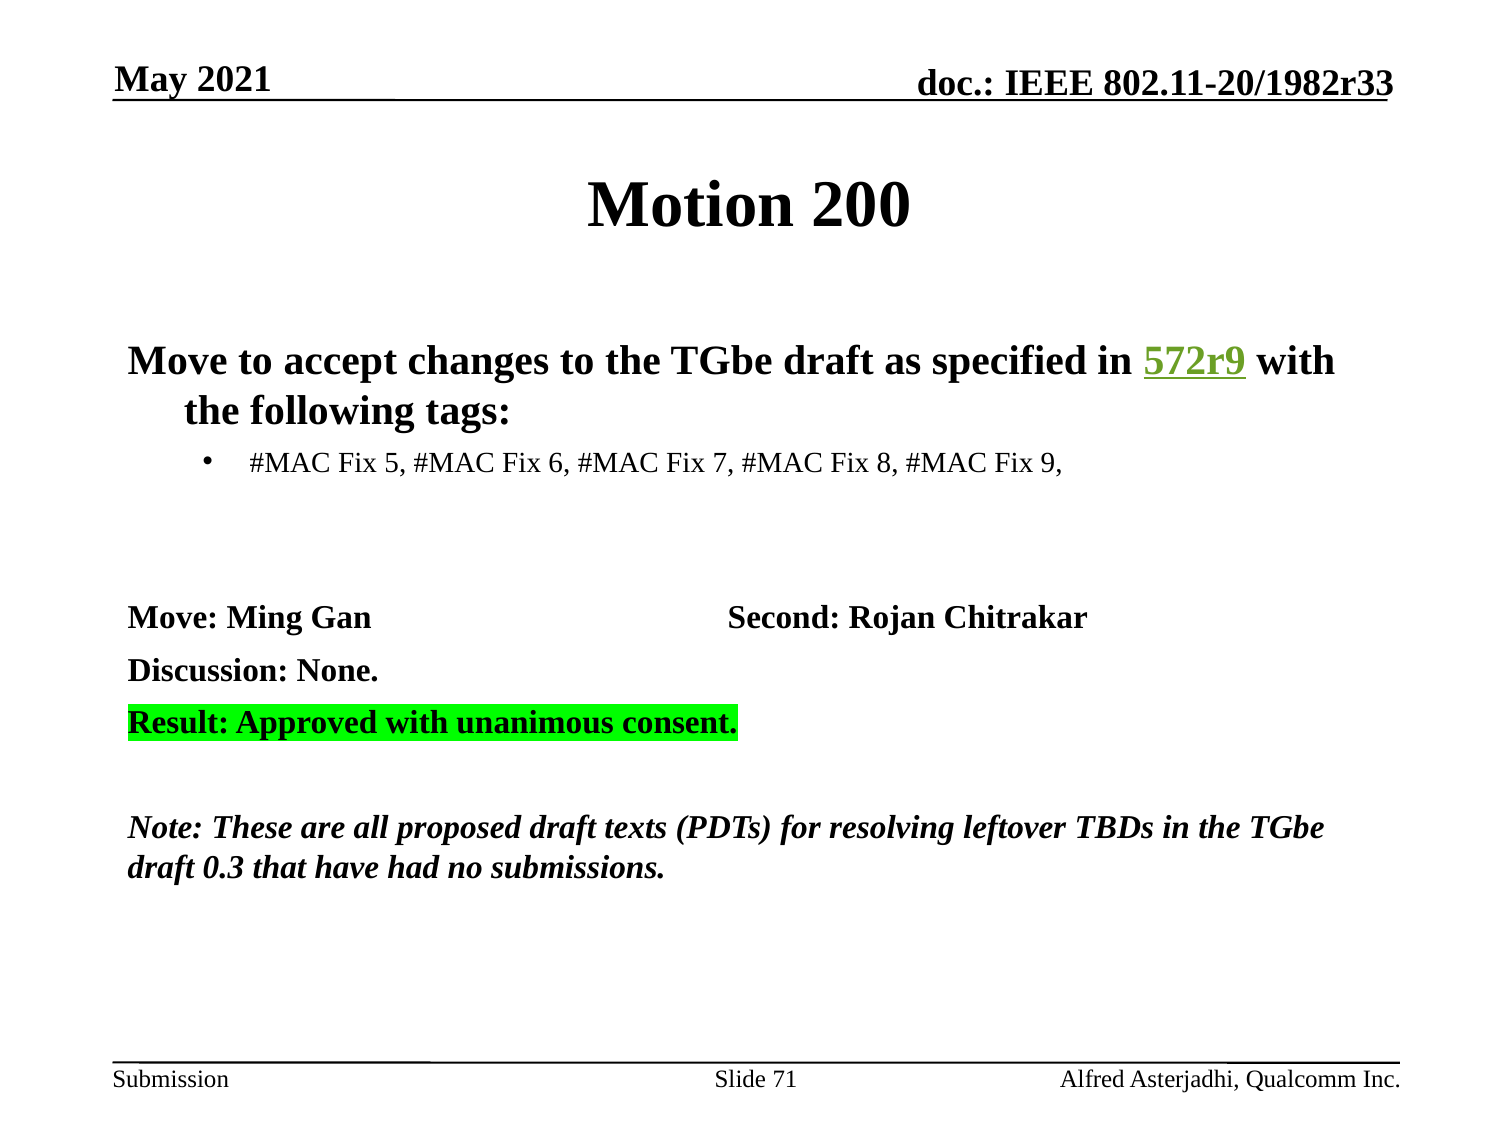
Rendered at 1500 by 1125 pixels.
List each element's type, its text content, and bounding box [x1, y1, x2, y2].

title Motion 200 [112, 112, 1388, 288]
list Move to accept changes to the TGbe draft as specified in 572r9 with the following tags: #MAC Fix 5, #MAC Fix 6, #MAC Fix 7, #MAC Fix 8, #MAC Fix 9, Move: Ming Gan Second: Rojan Chitrakar Discussion: None. Result: Approved with unanimous consent. Note: These are all proposed draft texts (PDTs) for resolving leftover TBDs in the TGbe draft 0.3 that have had no submissions. [112, 324, 1388, 1000]
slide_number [114, 54, 423, 100]
slide_number Slide 71 [712, 1061, 800, 1123]
footer Alfred Asterjadhi, Qualcomm Inc. [878, 1061, 1402, 1093]
